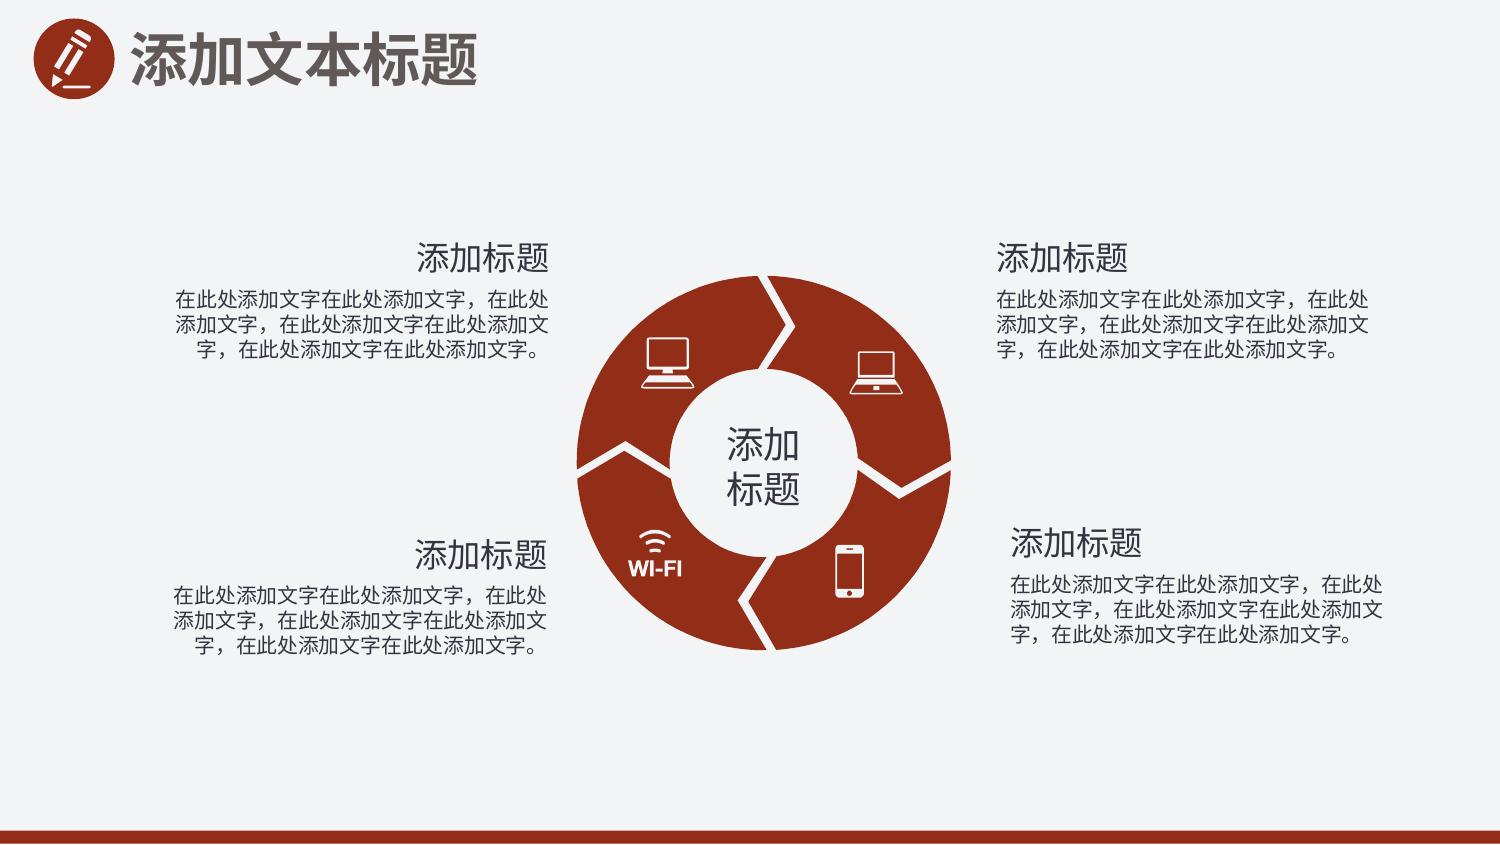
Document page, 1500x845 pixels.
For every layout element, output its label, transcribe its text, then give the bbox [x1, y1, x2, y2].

text_box 添加标题 在此处添加文字在此处添加文字，在此处添加文字，在此处添加文字在此处添加文字，在此处添加文字在此处添加文字。 [984, 231, 1398, 367]
text_box 添加标题 在此处添加文字在此处添加文字，在此处添加文字，在此处添加文字在此处添加文字，在此处添加文字在此处添加文字。 [147, 231, 561, 367]
text_box 添加标题 在此处添加文字在此处添加文字，在此处添加文字，在此处添加文字在此处添加文字，在此处添加文字在此处添加文字。 [998, 516, 1412, 652]
text_box [33, 18, 115, 100]
text_box [0, 830, 1500, 844]
text_box 添加标题 在此处添加文字在此处添加文字，在此处添加文字，在此处添加文字在此处添加文字，在此处添加文字在此处添加文字。 [145, 528, 559, 664]
text_box 添加文本标题 [114, 15, 969, 101]
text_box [576, 275, 952, 651]
